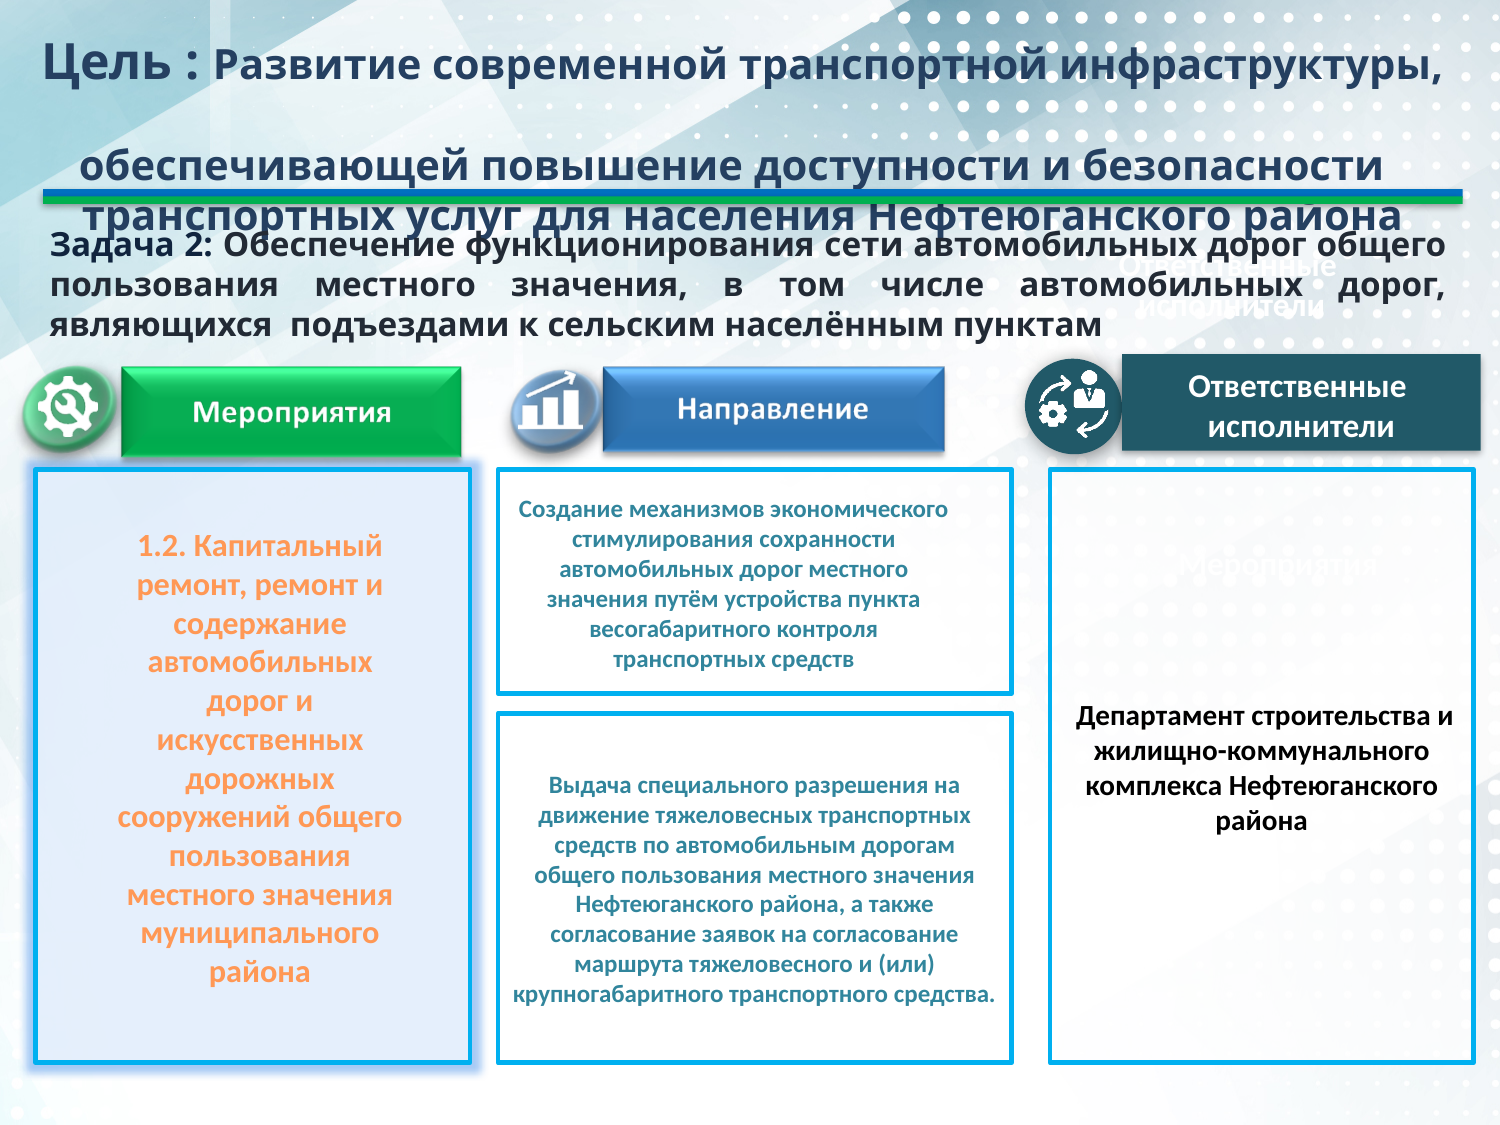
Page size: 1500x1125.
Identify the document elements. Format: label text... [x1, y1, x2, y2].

text_box [1022, 378, 1031, 433]
text_box Департамент строительства и жилищно-коммунального комплекса Нефтеюганского района [1048, 467, 1476, 1065]
text_box [1120, 352, 1483, 453]
text_box [1044, 447, 1104, 457]
text_box Задача 2: Обеспечение функционирования сети автомобильных дорог общего пользования местного значения, в том числе автомобильных дорог, являющихся подъездами к сельским населённым пунктам [34, 215, 1463, 351]
text_box Создание механизмов экономического стимулирования сохранности автомобильных дорог местного значения путём устройства пункта весогабаритного контроля транспортных средств [498, 485, 971, 680]
picture [0, 0, 1500, 1125]
text_box [496, 467, 1014, 695]
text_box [42, 188, 1463, 205]
text_box 1.2. Капитальный ремонт, ремонт и содержание автомобильных дорог и искусственных дорожных сооружений общего пользования местного значения муниципального района [97, 516, 423, 1017]
text_box [1040, 356, 1105, 368]
text_box [34, 479, 472, 1065]
text_box Ответственные исполнители [1173, 357, 1430, 452]
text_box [513, 603, 949, 664]
text_box Выдача специального разрешения на движение тяжеловесных транспортных средств по автомобильным дорогам общего пользования местного значения Нефтеюганского района, а также согласование заявок на согласование маршрута тяжеловесного и (или) крупногабаритного транспортного средства. [496, 711, 1014, 1065]
text_box Цель : Развитие современной транспортной инфраструктуры, обеспечивающей повышение доступности и безопасности транспортных услуг для населения Нефтеюганского района [22, 21, 1463, 247]
